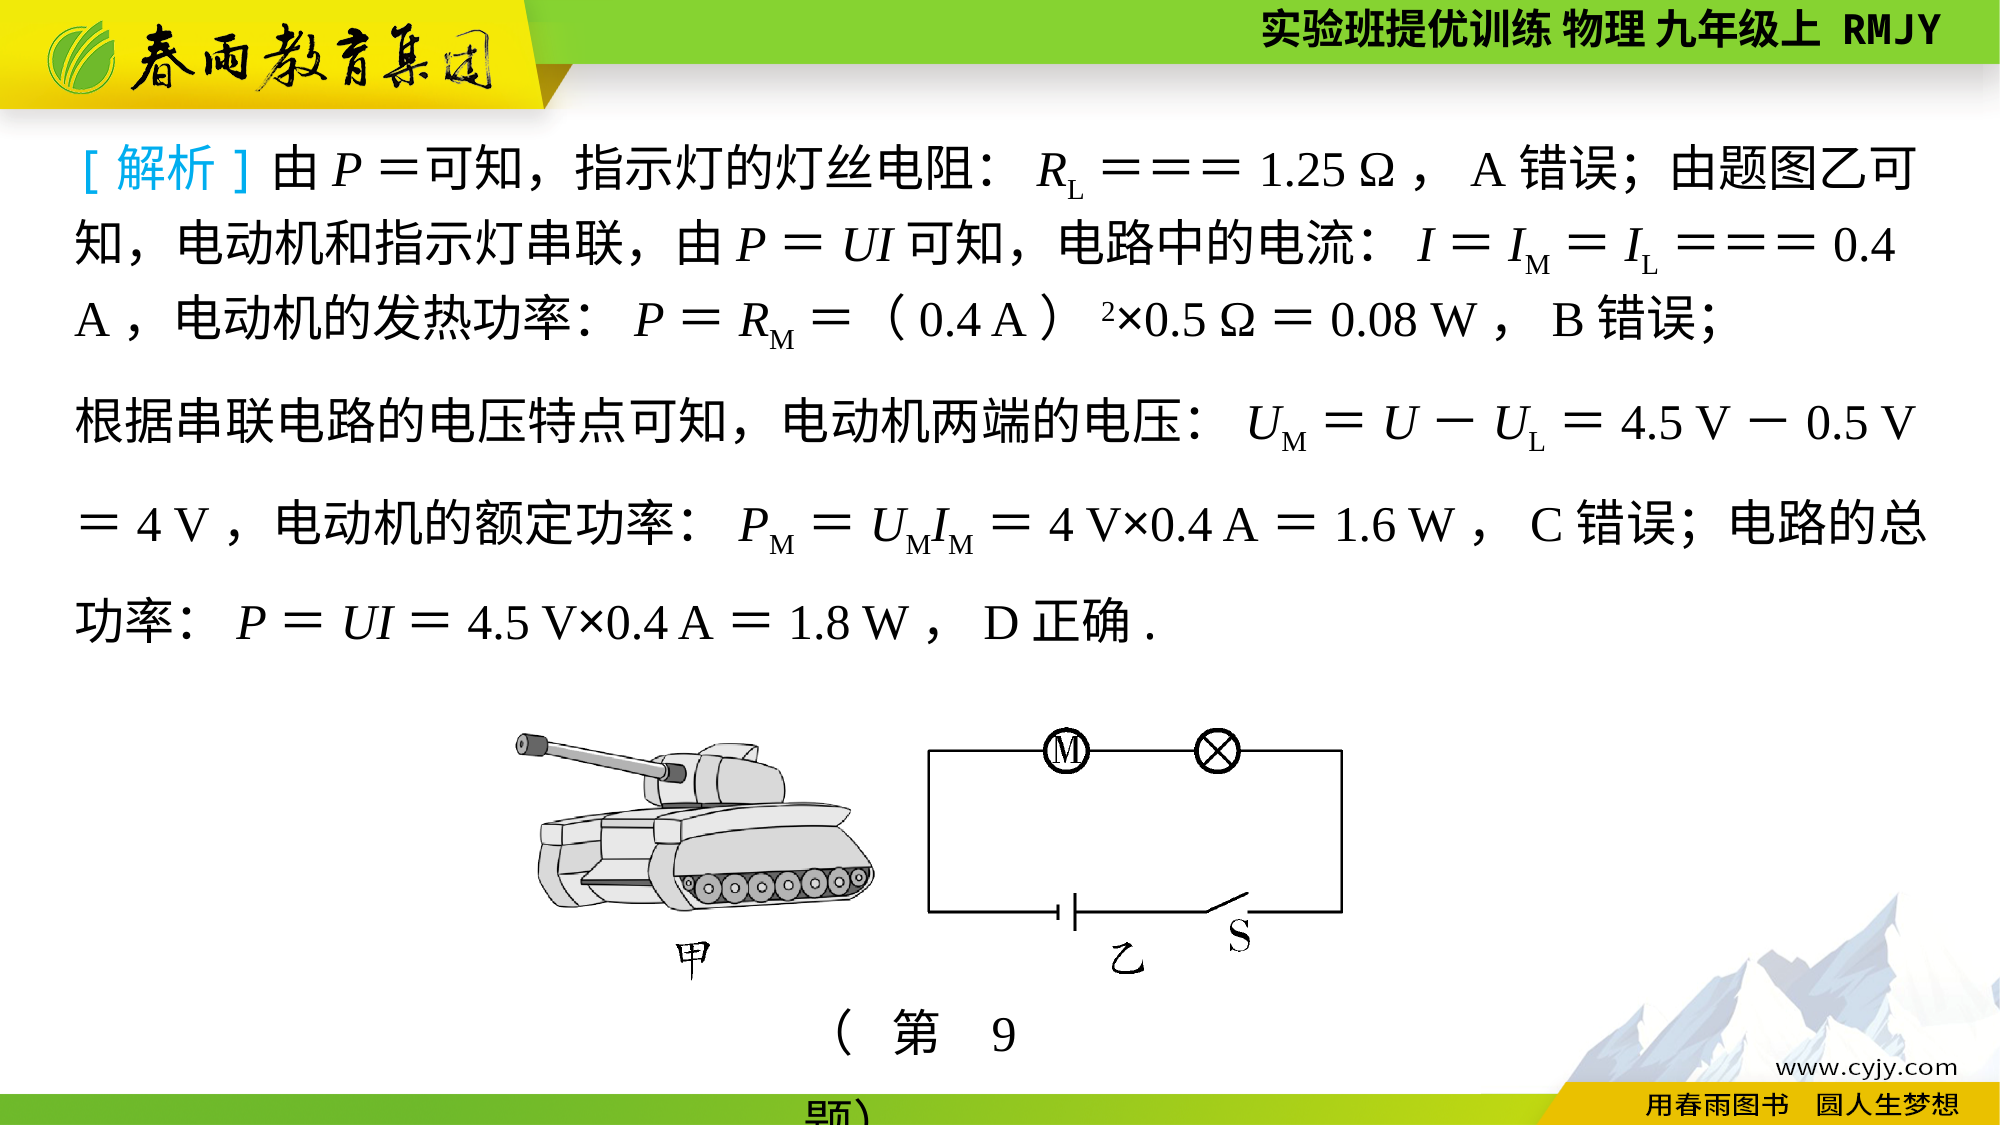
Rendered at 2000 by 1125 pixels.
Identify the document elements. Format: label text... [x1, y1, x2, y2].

text_box （第9题） [788, 996, 1044, 1069]
picture [0, 0, 2000, 1125]
